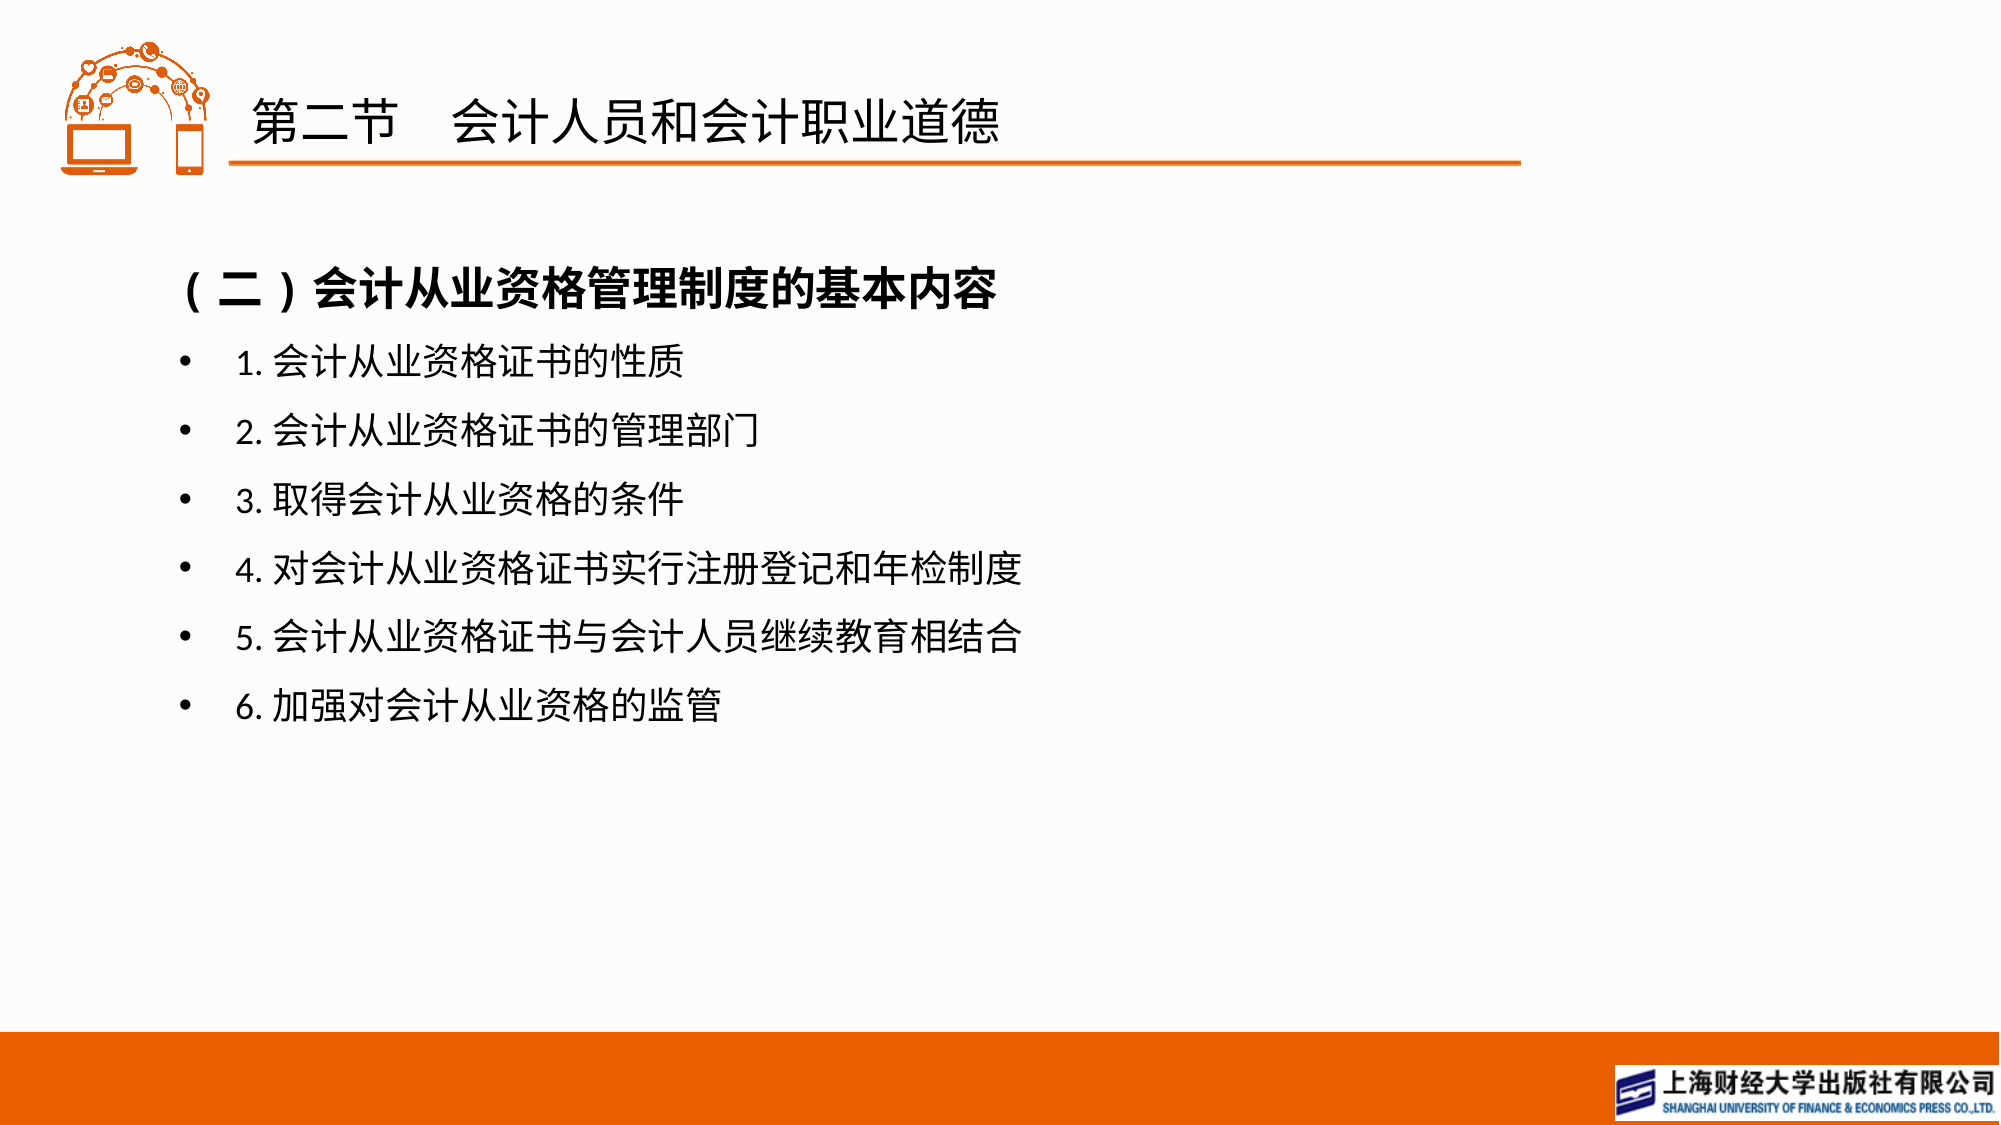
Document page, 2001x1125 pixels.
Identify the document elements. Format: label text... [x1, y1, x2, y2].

list (二)会计从业资格管理制度的基本内容 1.会计从业资格证书的性质 2.会计从业资格证书的管理部门 3.取得会计从业资格的条件 4.对会计从业资格证书实行注册登记和年检制度 5.会计从业资格证书与会计人员继续教育相结合 6.加强对会计从业资格的监管 [163, 227, 1849, 1049]
picture [0, 0, 2000, 1125]
title 第二节 会计人员和会计职业道德 [235, 82, 1605, 189]
